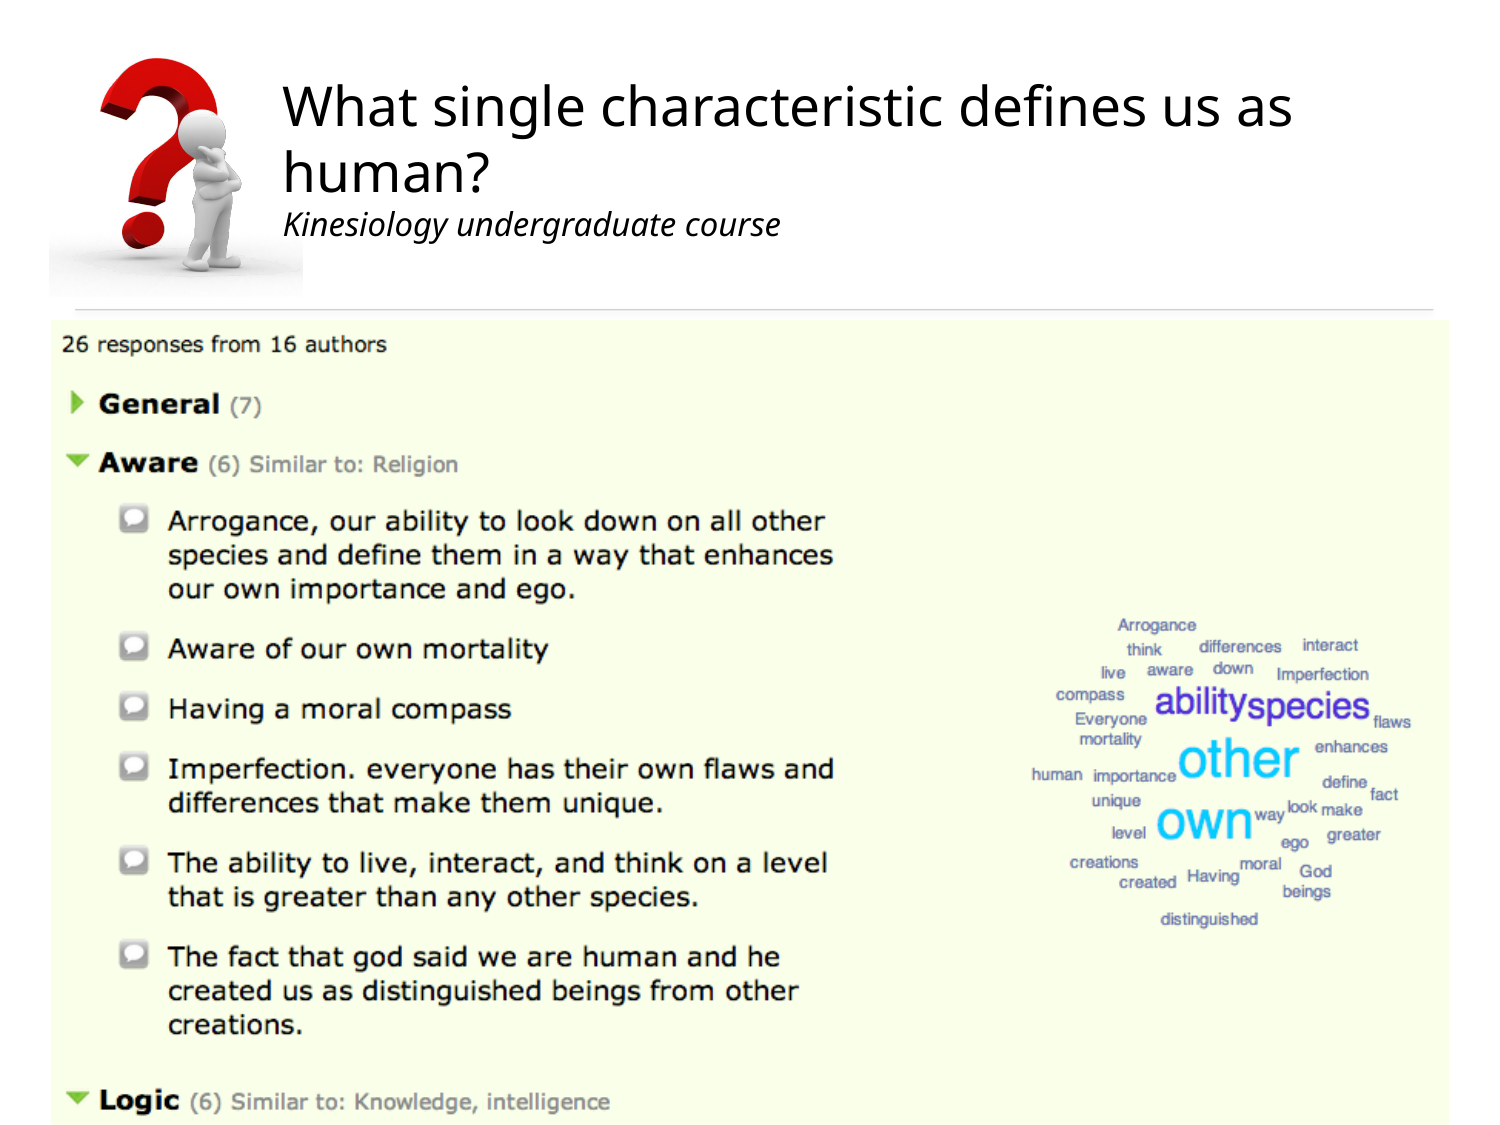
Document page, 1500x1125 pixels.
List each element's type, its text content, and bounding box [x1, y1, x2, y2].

picture [51, 320, 1449, 1125]
picture [49, 44, 303, 298]
title What single characteristic defines us as human? Kinesiology undergraduate course [307, 63, 1453, 251]
